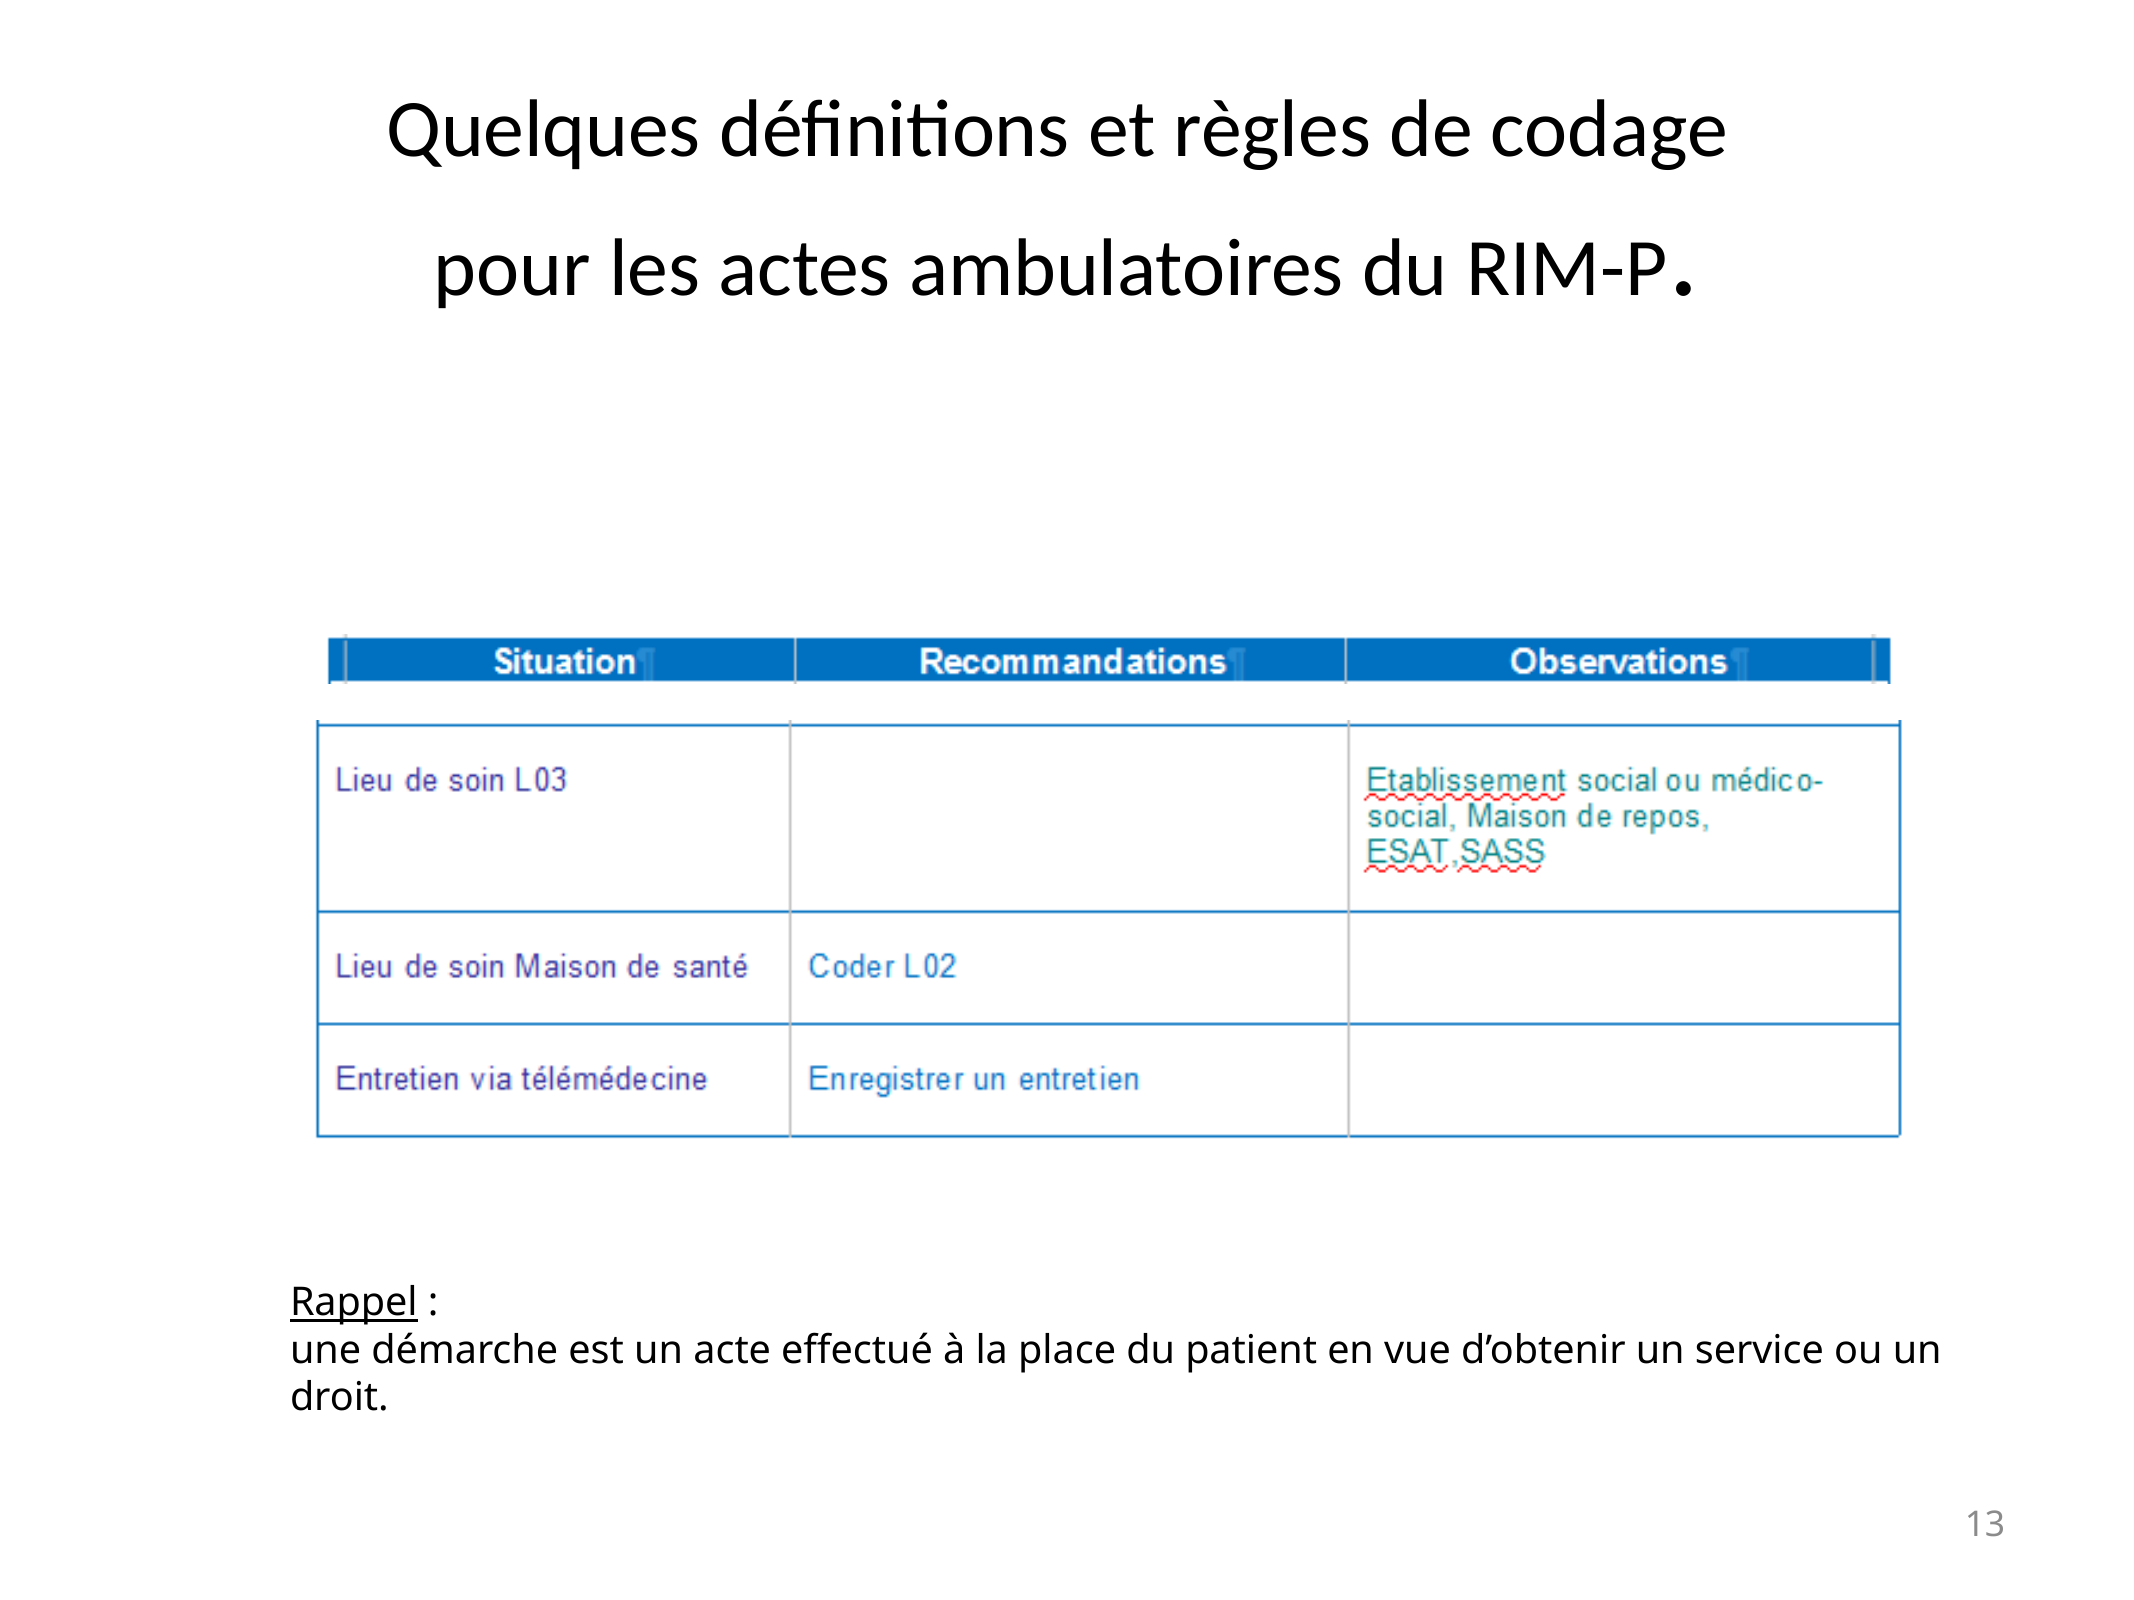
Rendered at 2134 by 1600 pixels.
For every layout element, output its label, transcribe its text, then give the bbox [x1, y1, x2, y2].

picture [310, 720, 1910, 1143]
text_box Rappel : une démarche est un acte effectué à la place du patient en vue d’obtenir un service ou un droit. [275, 1268, 1988, 1426]
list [322, 634, 1898, 685]
title Quelques définitions et règles de codage pour les actes ambulatoires du RIM-P. [106, 64, 2027, 331]
slide_number 13 [1528, 1482, 2027, 1569]
